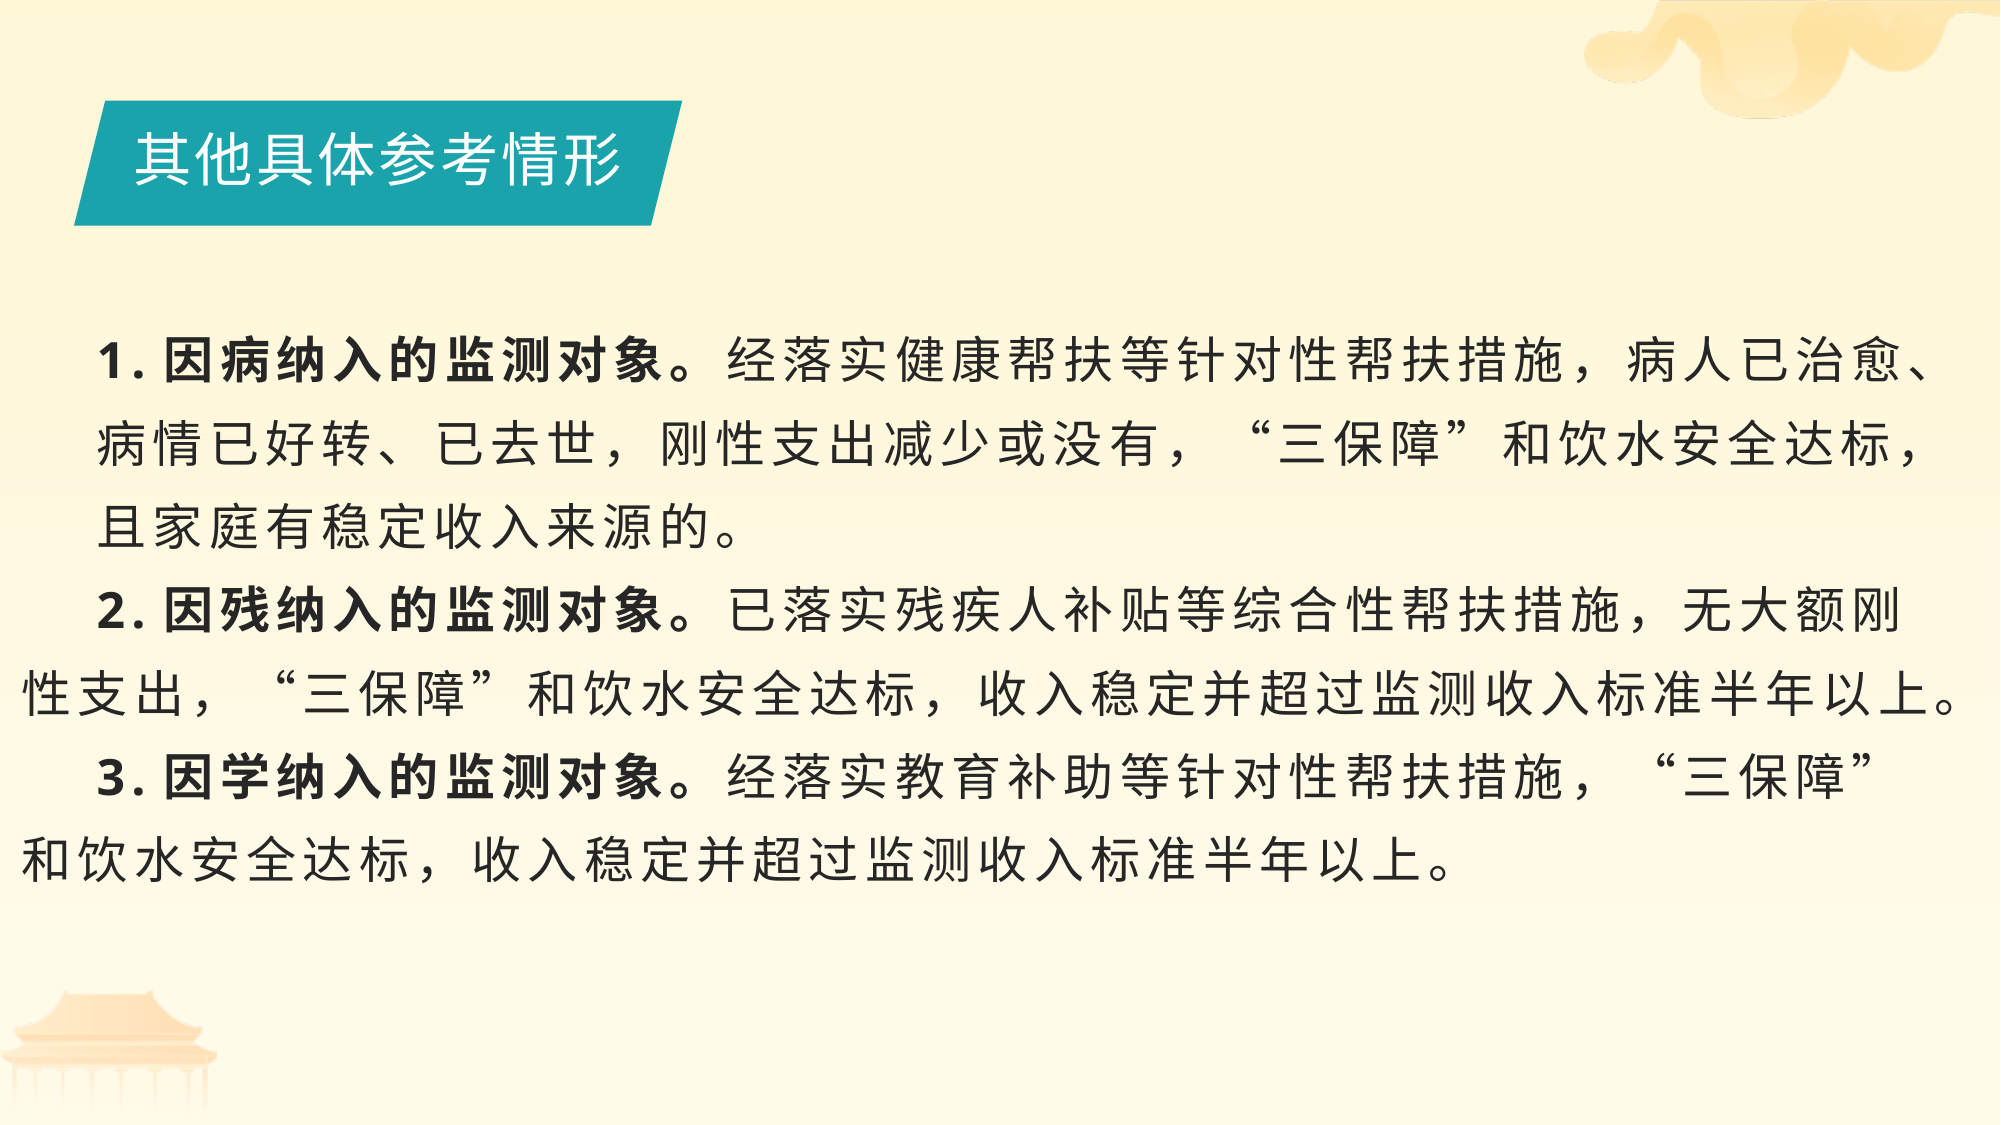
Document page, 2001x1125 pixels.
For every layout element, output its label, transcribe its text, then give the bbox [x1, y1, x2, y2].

text_box [100, 728, 1900, 1040]
picture [0, 0, 2000, 1125]
text_box 1.因病纳入的监测对象。经落实健康帮扶等针对性帮扶措施，病人已治愈、病情已好转、已去世，刚性支出减少或没有，“三保障”和饮水安全达标，且家庭有稳定收入来源的。 2.因残纳入的监测对象。已落实残疾人补贴等综合性帮扶措施，无大额刚性支出，“三保障”和饮水安全达标，收入稳定并超过监测收入标准半年以上。 3.因学纳入的监测对象。经落实教育补助等针对性帮扶措施，“三保障”和饮水安全达标，收入稳定并超过监测收入标准半年以上。 [6, 100, 1957, 1094]
